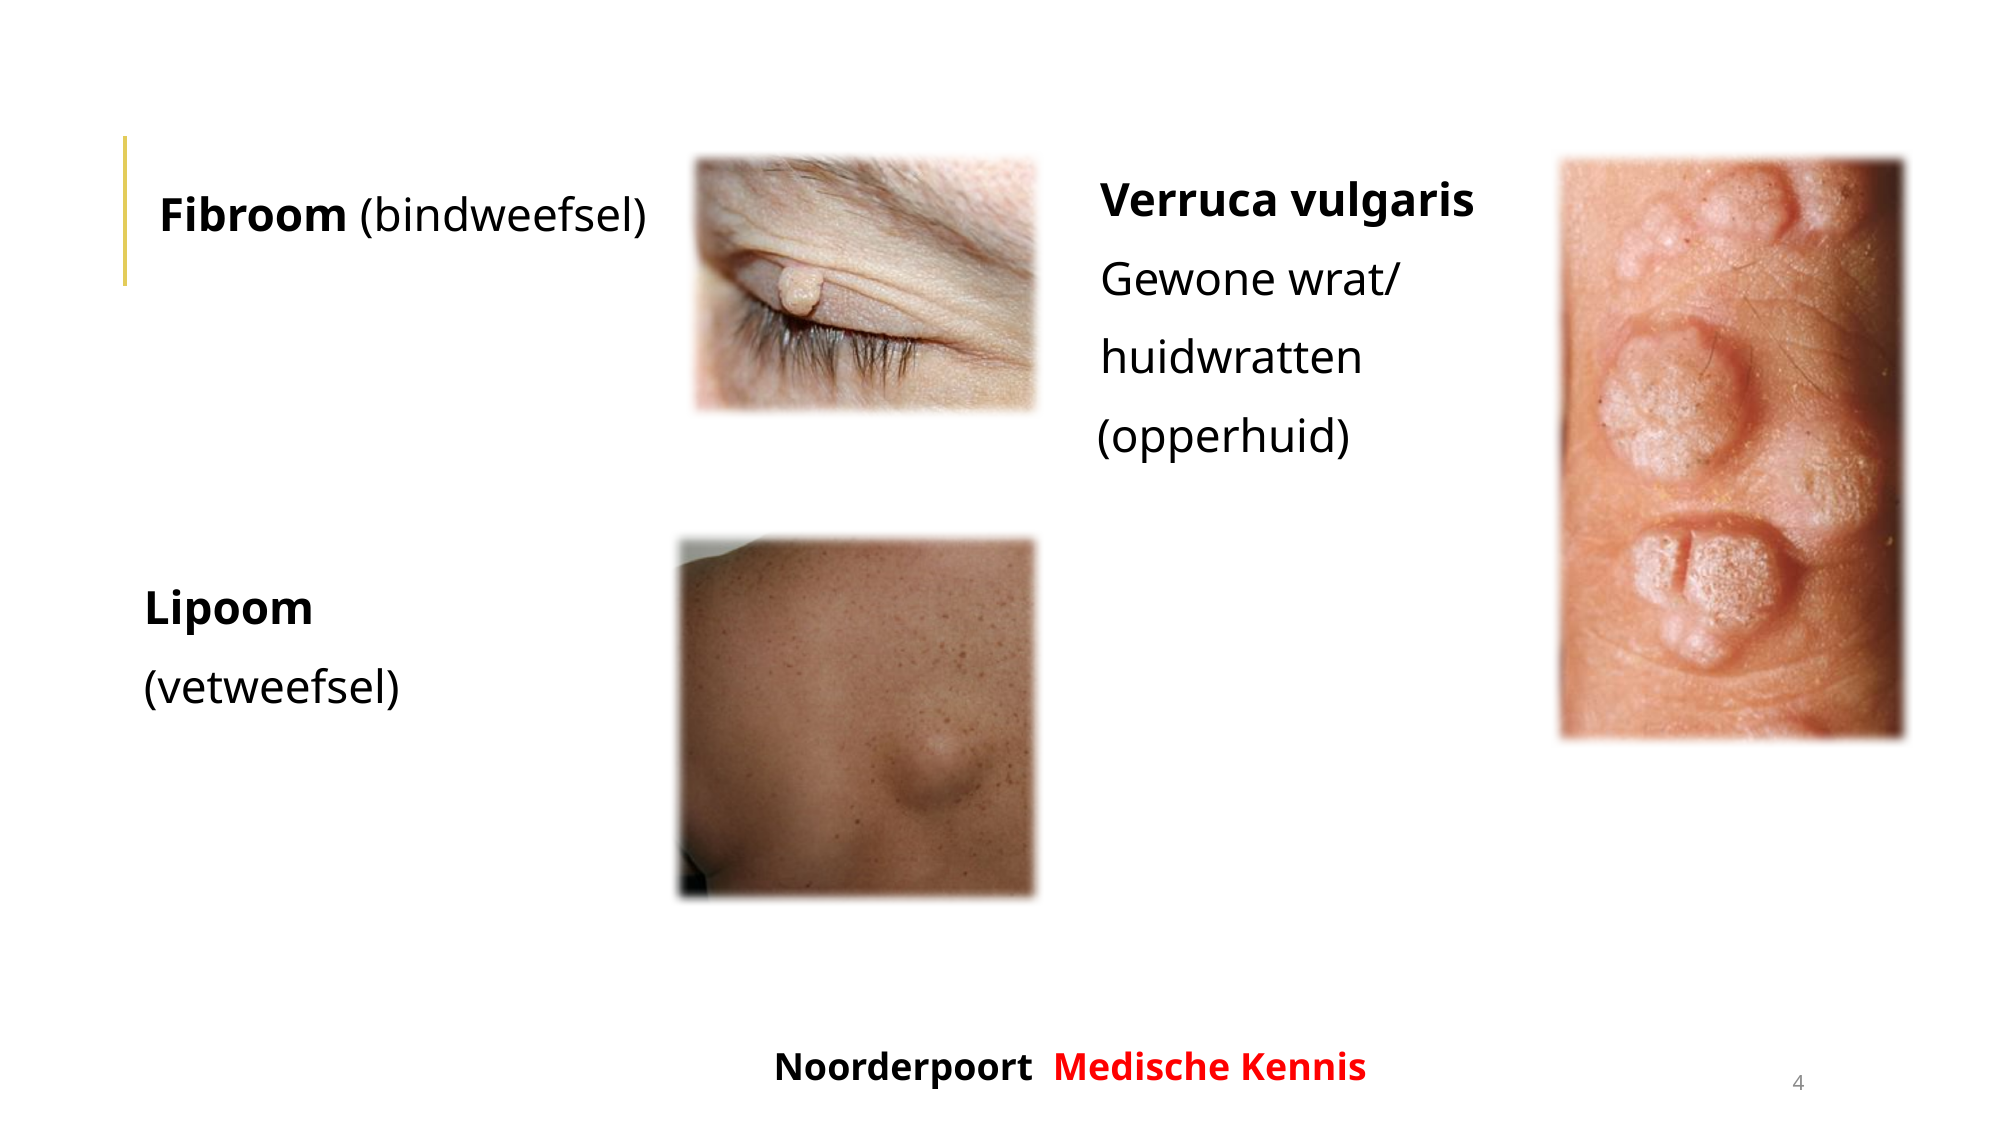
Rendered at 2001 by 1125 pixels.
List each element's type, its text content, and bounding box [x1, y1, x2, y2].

picture [685, 149, 1045, 420]
text_box Noorderpoort Medische Kennis [758, 1035, 1422, 1096]
picture [669, 529, 1045, 907]
picture [1550, 149, 1915, 749]
list Fibroom (bindweefsel) Lipoom (vetweefsel) [136, 184, 983, 789]
slide_number 4 [1777, 1061, 1938, 1107]
list Verruca vulgaris Gewone wrat/ huidwratten (opperhuid) [1077, 169, 1543, 718]
